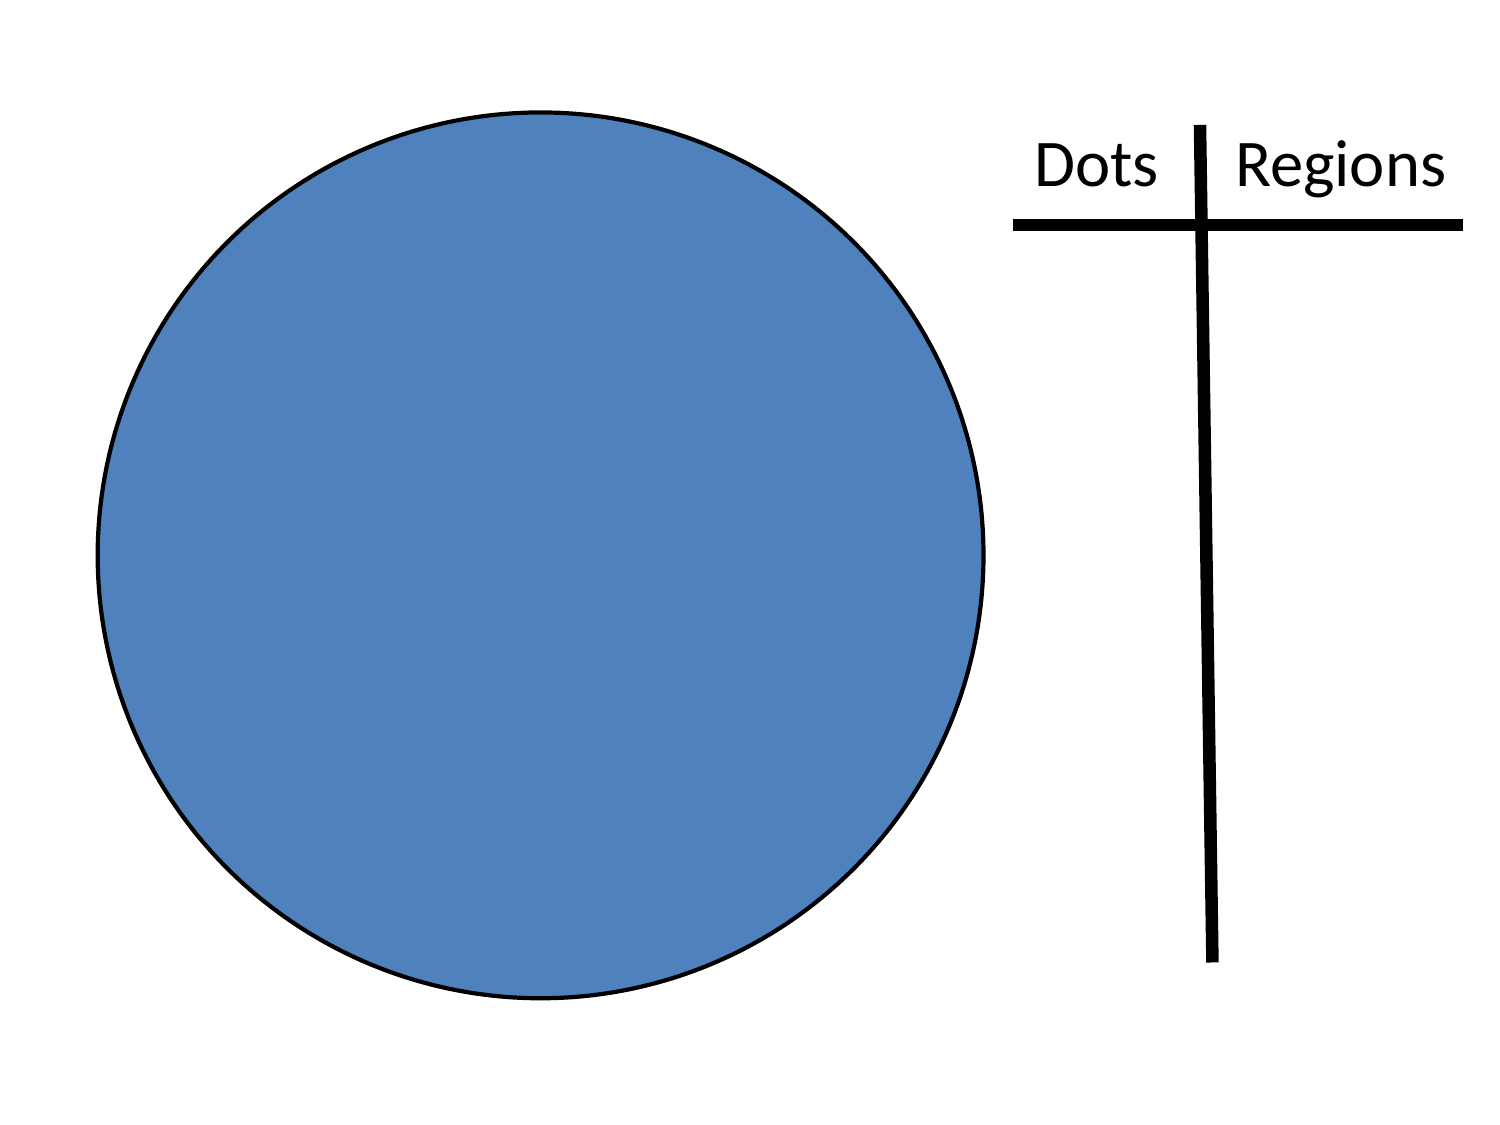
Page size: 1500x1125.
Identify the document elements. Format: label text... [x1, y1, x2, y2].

text_box Dots [1019, 112, 1174, 208]
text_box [1199, 234, 1213, 963]
text_box Regions [1220, 112, 1462, 208]
text_box [95, 110, 986, 1001]
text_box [1199, 124, 1213, 224]
